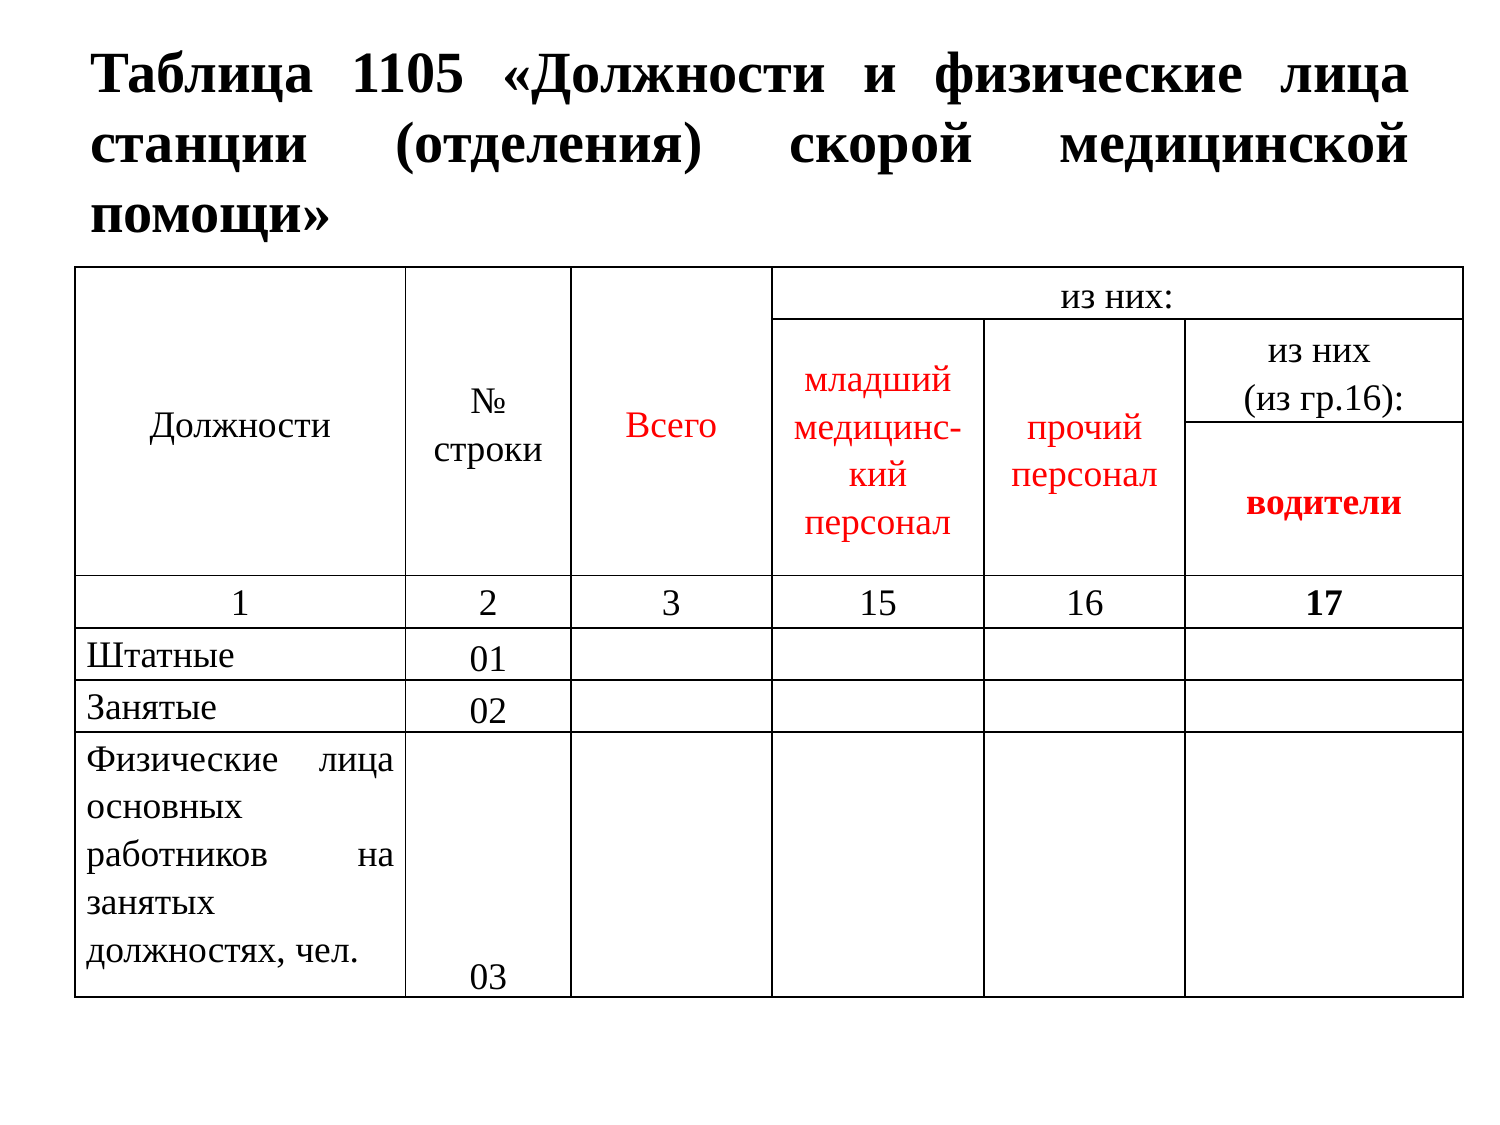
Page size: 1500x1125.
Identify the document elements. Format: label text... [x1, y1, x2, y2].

table_header Должности [76, 268, 405, 575]
table_cell [773, 733, 983, 996]
table_cell [985, 733, 1184, 996]
table_cell 15 [773, 576, 983, 627]
table_cell [572, 629, 771, 679]
table_cell 02 [406, 681, 570, 731]
table_cell Занятые [76, 681, 405, 731]
table_cell [985, 629, 1184, 679]
table_cell 2 [406, 576, 570, 627]
table_cell [572, 733, 771, 996]
table_cell 1 [76, 576, 405, 627]
table_header из них: [773, 268, 1462, 318]
table_cell водители [1186, 423, 1462, 575]
table_cell Штатные [76, 629, 405, 679]
table_cell из них (из гр.16): [1186, 320, 1462, 421]
table_cell [773, 681, 983, 731]
table_cell 03 [406, 733, 570, 996]
table_cell младший медицинс-кий персонал [773, 320, 983, 575]
table_cell Физические лица основных работников на занятых должностях, чел. [76, 733, 405, 996]
table_cell 01 [406, 629, 570, 679]
table_cell 17 [1186, 576, 1462, 627]
table_cell [1186, 733, 1462, 996]
table_cell 16 [985, 576, 1184, 627]
table_cell [1186, 629, 1462, 679]
table_cell [985, 681, 1184, 731]
title Таблица 1105 «Должности и физические лица станции (отделения) скорой медицинской помощи» [75, 45, 1425, 233]
table_cell прочий персонал [985, 320, 1184, 575]
table_cell 3 [572, 576, 771, 627]
table_cell [773, 629, 983, 679]
table_header № строки [406, 268, 570, 575]
table_cell [1186, 681, 1462, 731]
table_header Всего [572, 268, 771, 575]
table_cell [572, 681, 771, 731]
